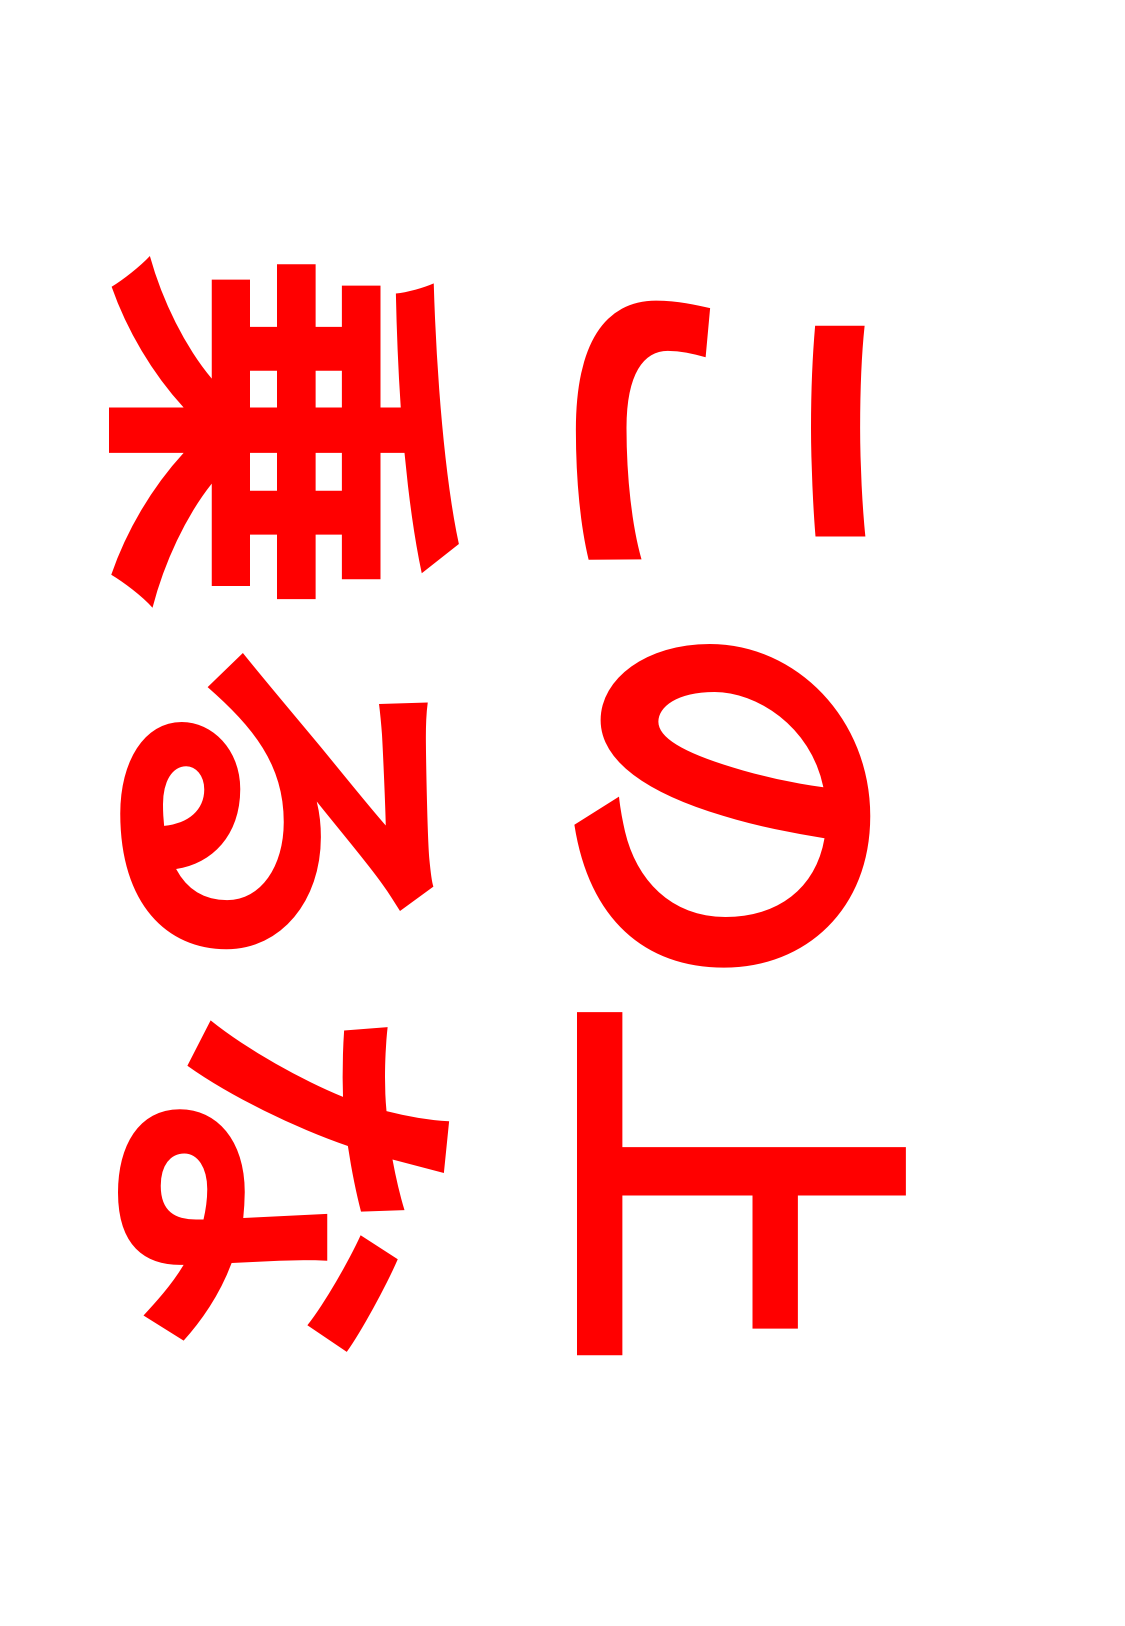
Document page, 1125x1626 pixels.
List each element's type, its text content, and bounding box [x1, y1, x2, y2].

text_box この上 乗るな [60, 118, 1000, 1497]
